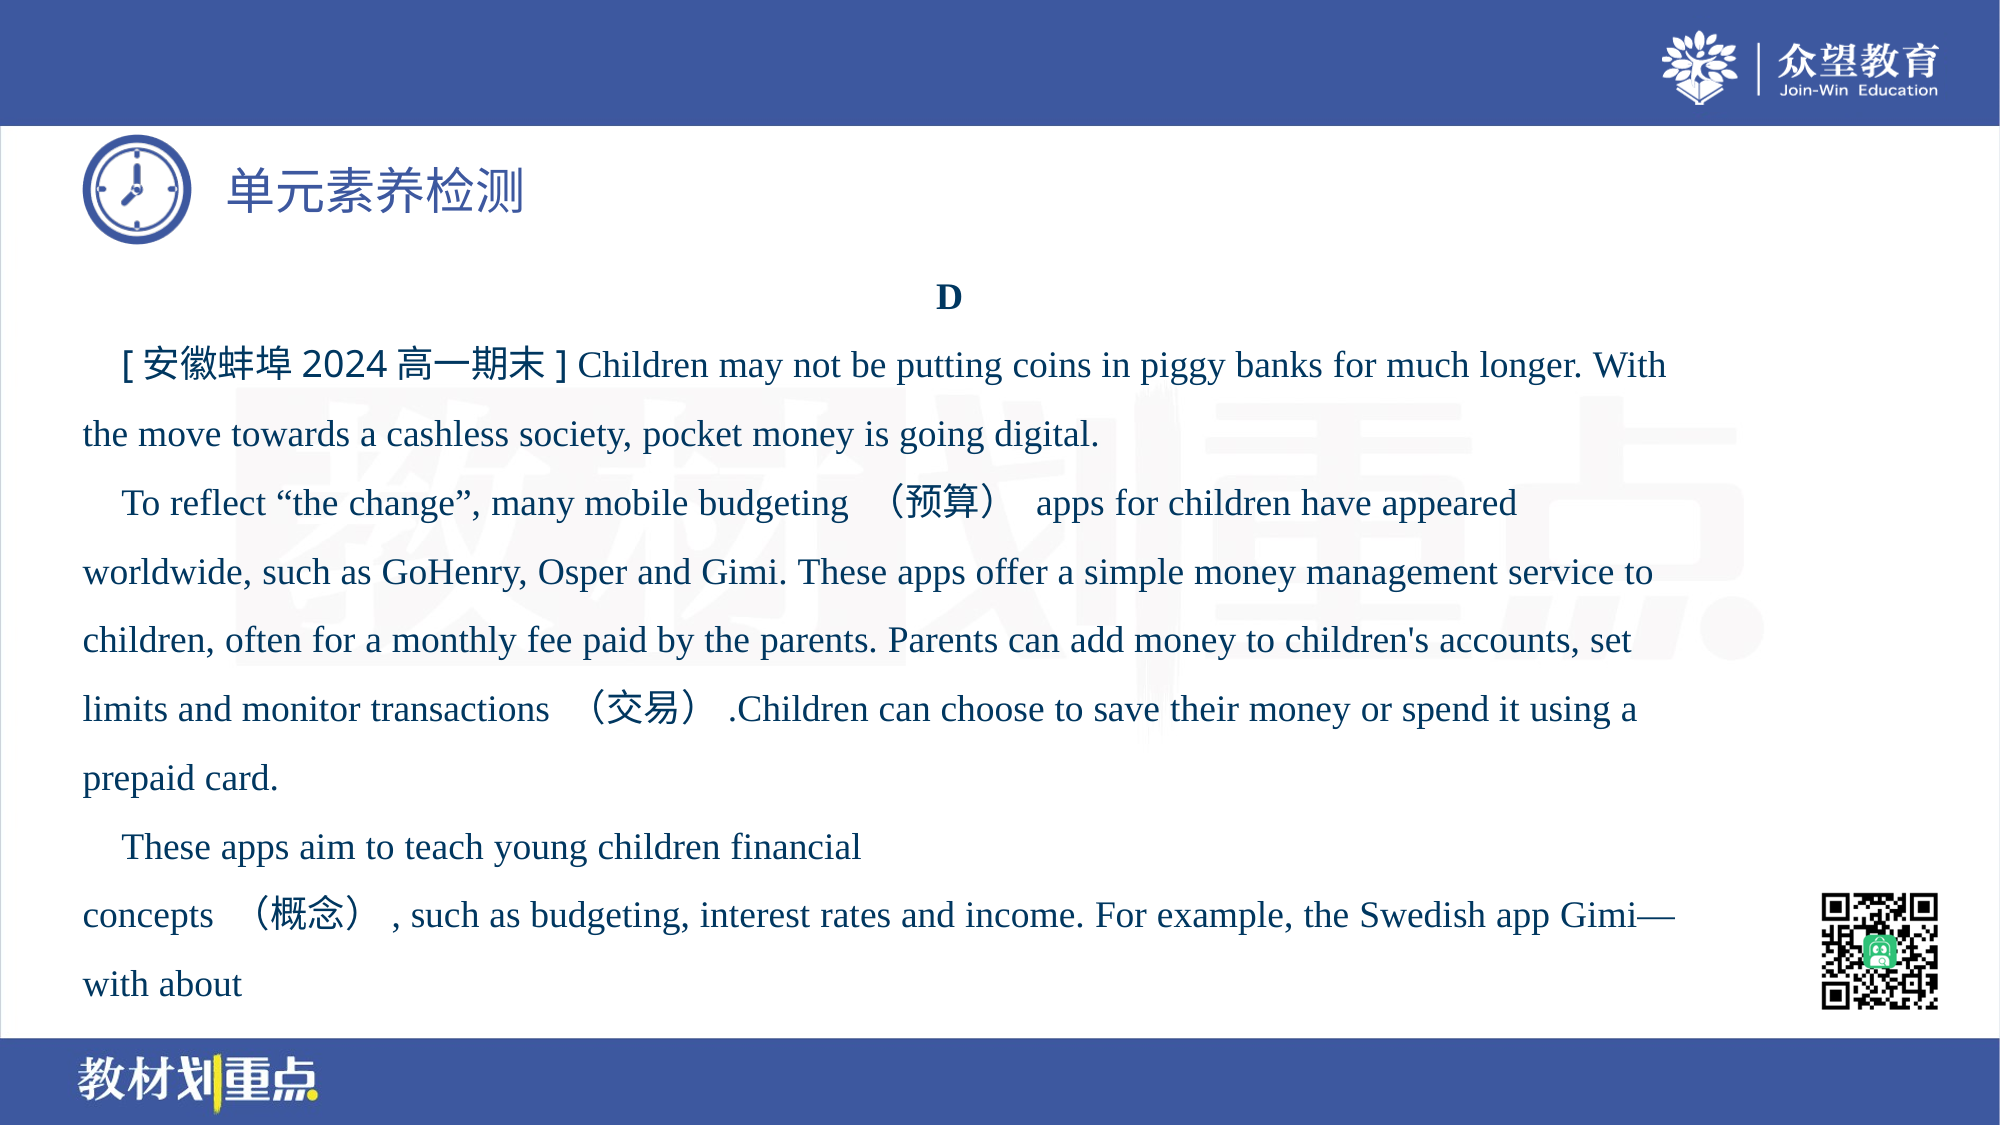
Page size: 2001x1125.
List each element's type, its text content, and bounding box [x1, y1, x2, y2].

text_box D [安徽蚌埠2024高一期末] Children may not be putting coins in piggy banks for much longer. With the move towards a cashless society, pocket money is going digital. To reflect “the change”, many mobile budgeting （预算） apps for children have appeared worldwide, such as GoHenry, Osper and Gimi. These apps offer a simple money management service to children, often for a monthly fee paid by the parents. Parents can add money to children's accounts, set limits and monitor transactions （交易）.Children can choose to save their money or spend it using a prepaid card. These apps aim to teach young children financial concepts （概念）, such as budgeting, interest rates and income. For example, the Swedish app Gimi— with about [82, 247, 1817, 1005]
picture [0, 0, 2000, 1125]
